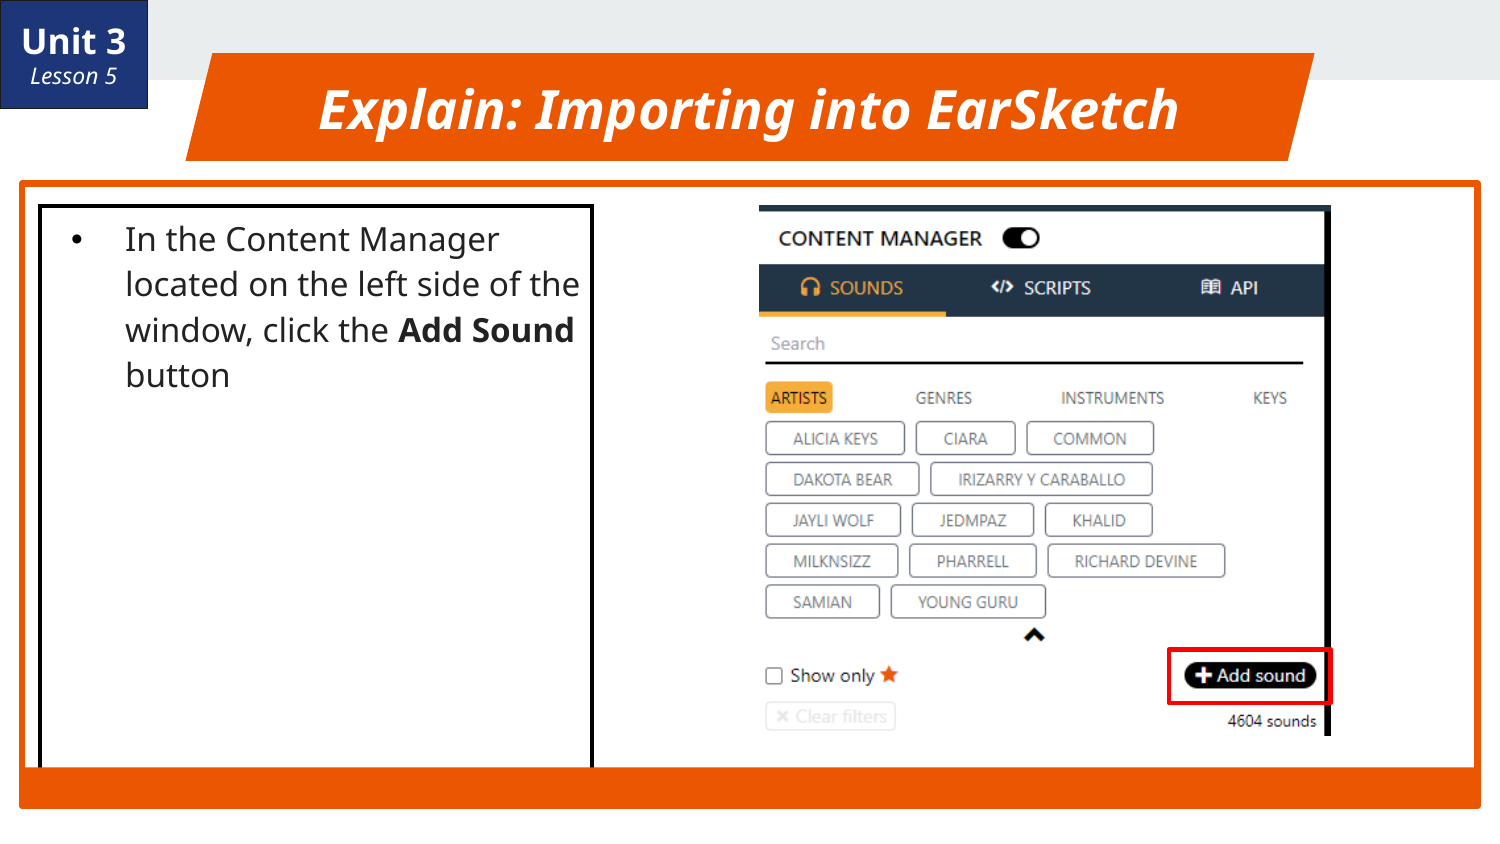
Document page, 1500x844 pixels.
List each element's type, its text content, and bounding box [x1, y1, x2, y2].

text_box [185, 53, 1315, 161]
title Explain: Importing into EarSketch [221, 60, 1279, 155]
text_box Unit 3 Lesson 5 [0, 0, 148, 109]
picture [25, 186, 1475, 804]
